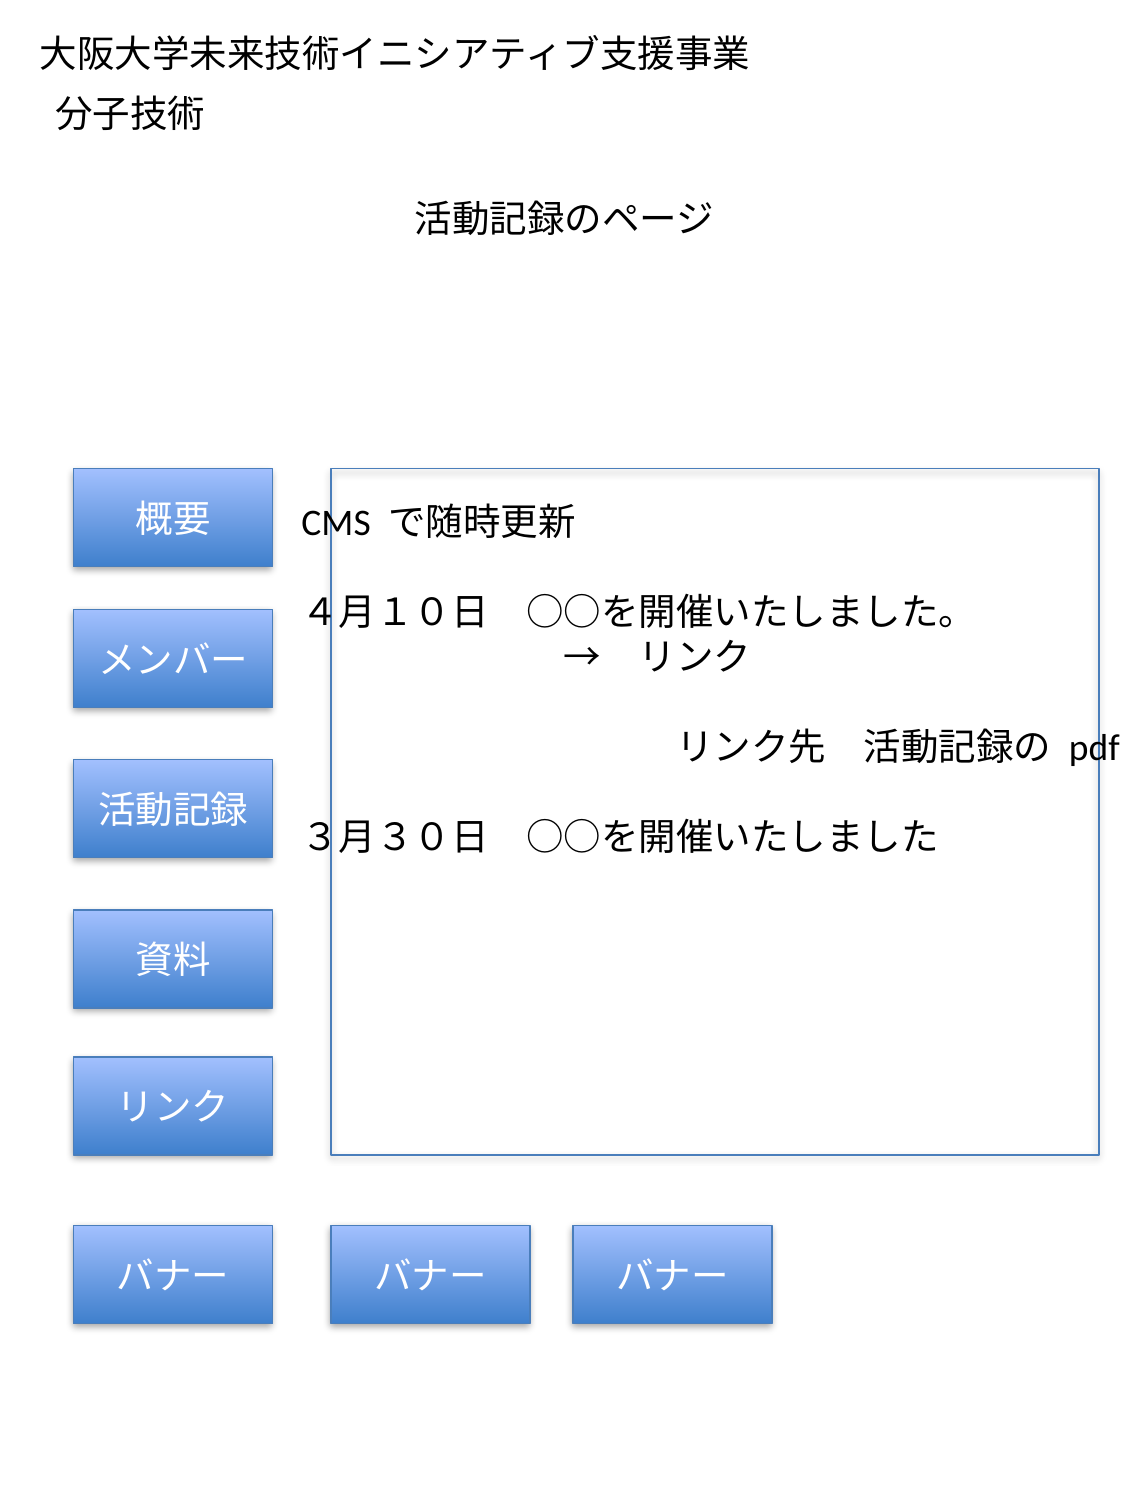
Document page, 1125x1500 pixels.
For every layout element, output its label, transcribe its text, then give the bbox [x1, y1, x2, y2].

text_box [330, 956, 1100, 1156]
text_box 大阪大学未来技術イニシアティブ支援事業 [24, 22, 765, 83]
text_box 資料 [73, 909, 273, 1009]
text_box リンク [73, 1056, 273, 1156]
text_box メンバー [73, 609, 273, 708]
text_box 概要 [73, 468, 273, 567]
text_box [330, 468, 1100, 490]
text_box バナー [73, 1225, 273, 1324]
text_box CMS で随時更新 ４月１０日 ○○を開催いたしました。 → リンク リンク先 活動記録の pdf へ ３月３０日 ○○を開催いたしました [286, 490, 1125, 956]
text_box バナー [572, 1225, 773, 1324]
text_box 分子技術 [40, 82, 221, 143]
text_box 活動記録 [73, 759, 273, 858]
text_box 活動記録のページ [399, 187, 729, 247]
text_box バナー [330, 1225, 531, 1324]
